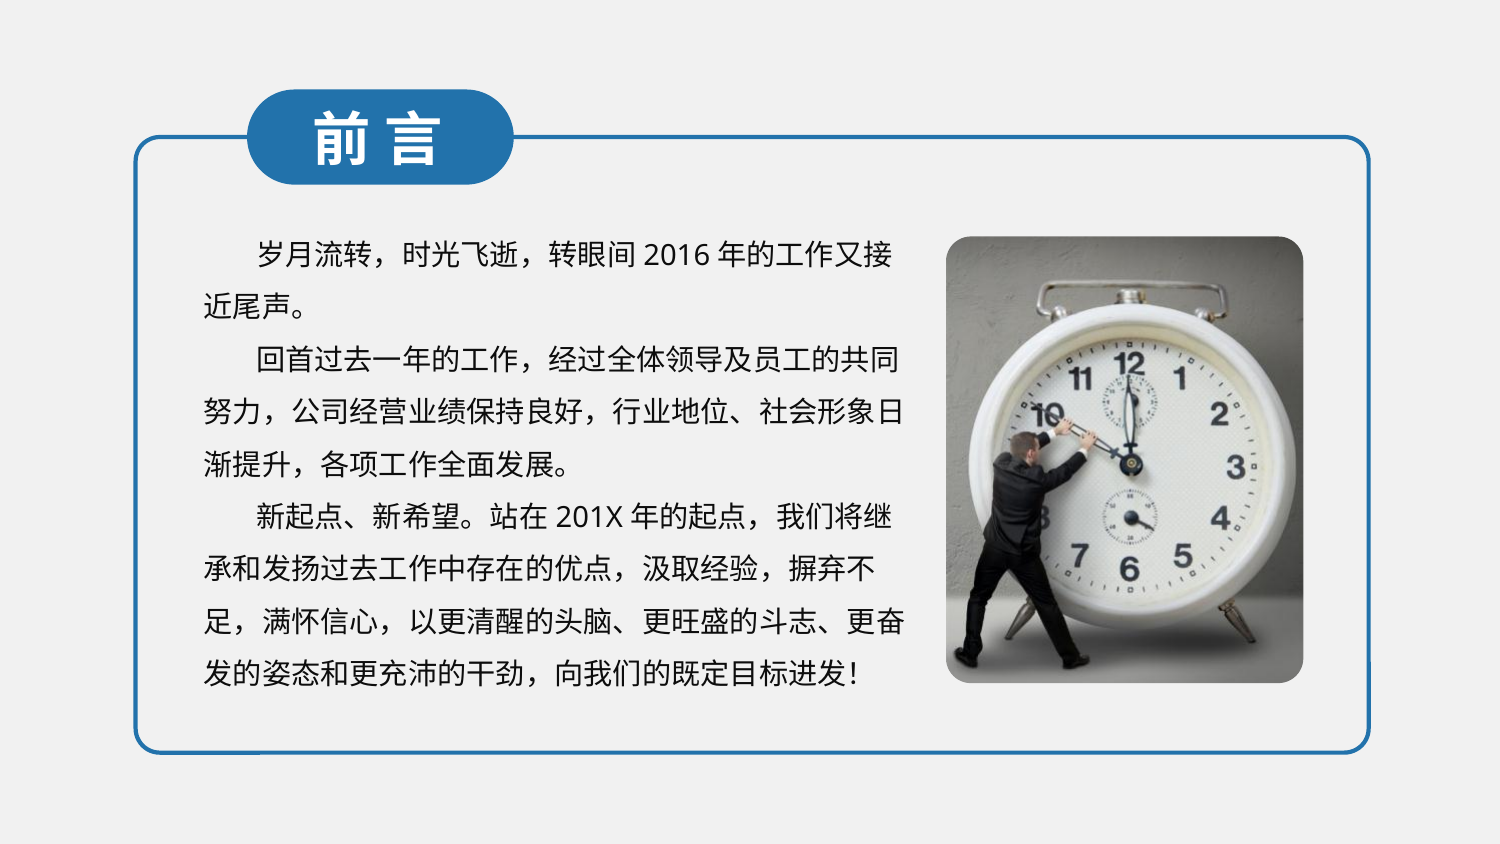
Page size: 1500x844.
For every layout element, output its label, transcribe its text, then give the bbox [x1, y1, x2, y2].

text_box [246, 89, 514, 185]
picture [945, 236, 1304, 684]
text_box 岁月流转，时光飞逝，转眼间2016年的工作又接近尾声。 回首过去一年的工作，经过全体领导及员工的共同努力，公司经营业绩保持良好，行业地位、社会形象日渐提升，各项工作全面发展。 新起点、新希望。站在201X年的起点，我们将继承和发扬过去工作中存在的优点，汲取经验，摒弃不足，满怀信心，以更清醒的头脑、更旺盛的斗志、更奋发的姿态和更充沛的干劲，向我们的既定目标进发！ [194, 214, 916, 696]
text_box [135, 137, 1369, 753]
